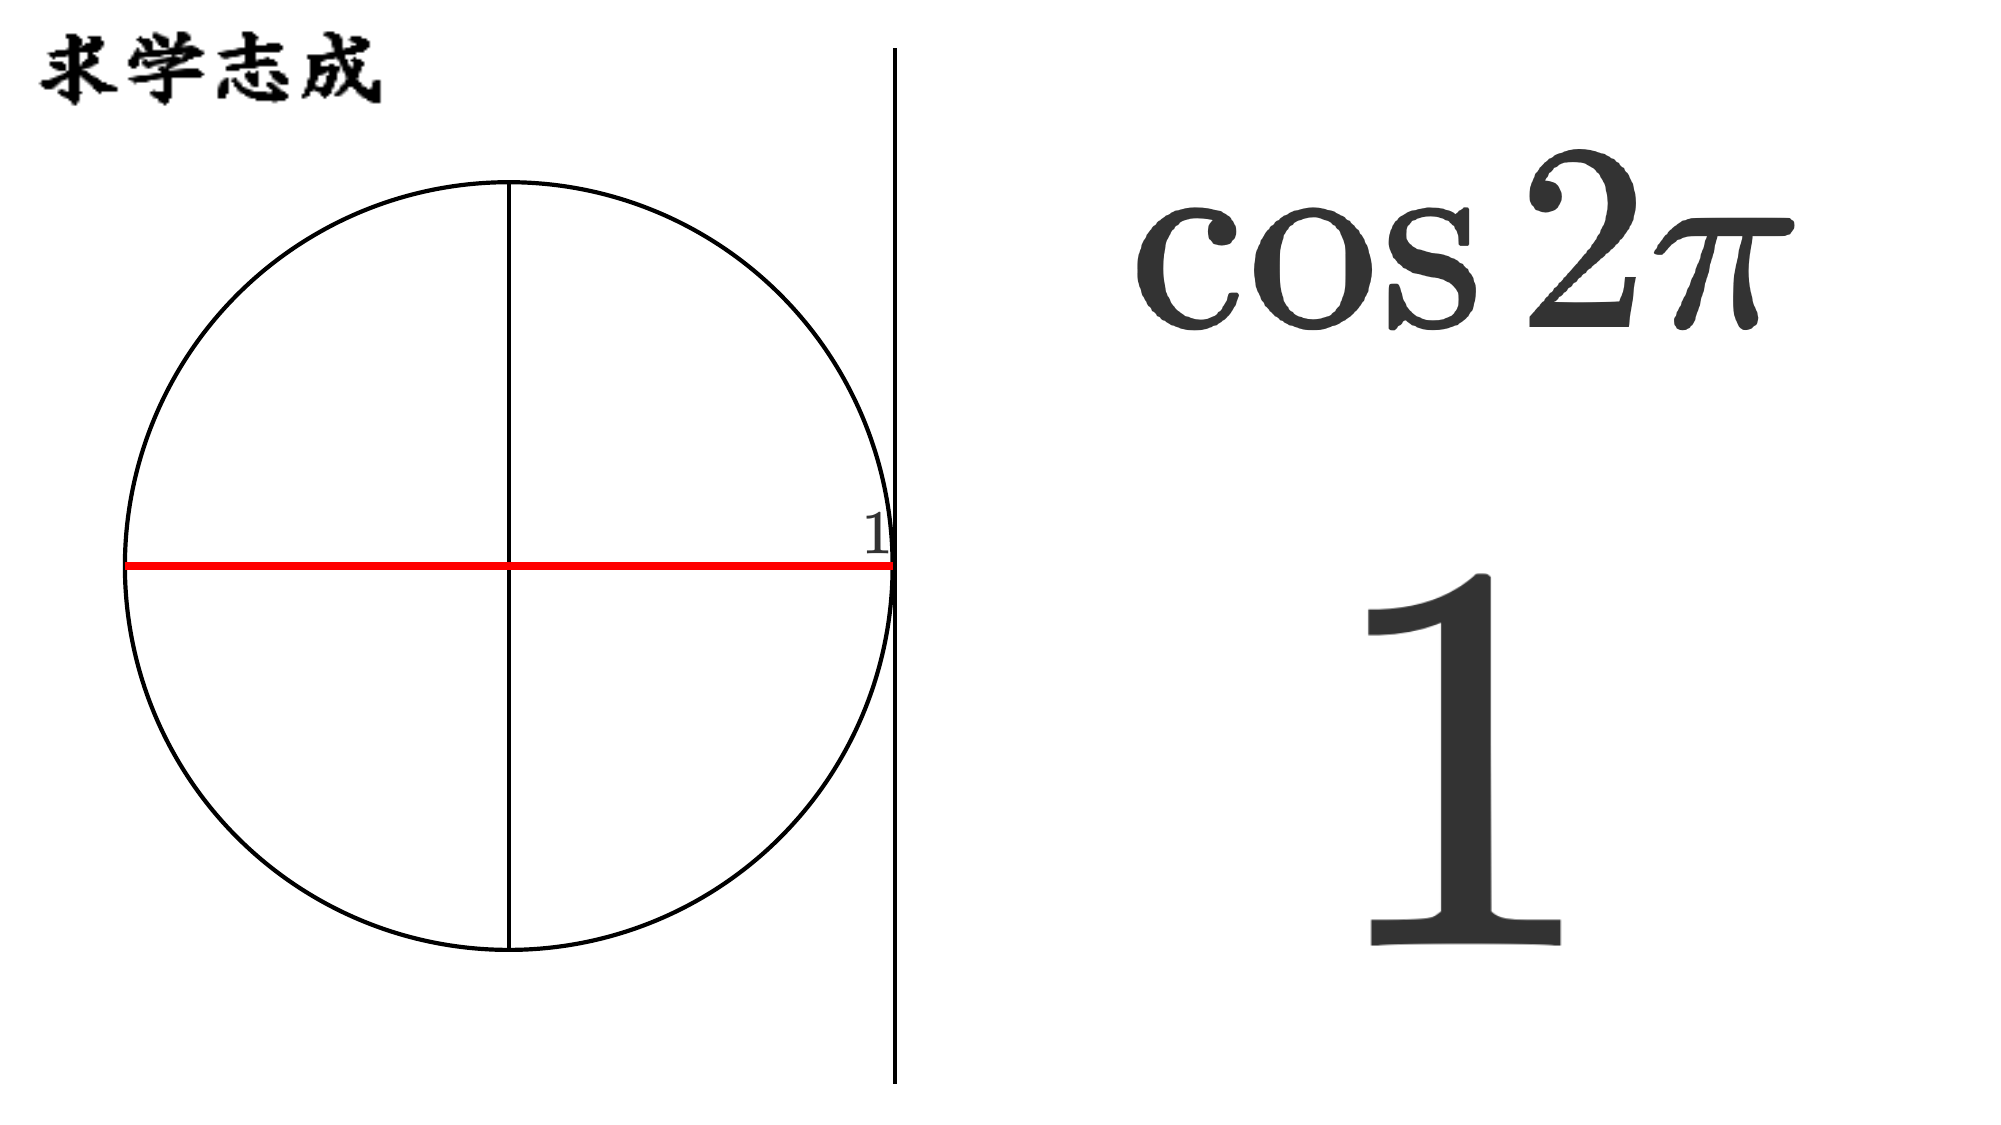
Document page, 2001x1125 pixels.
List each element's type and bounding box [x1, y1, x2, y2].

picture [862, 507, 893, 558]
picture [1104, 115, 1828, 364]
picture [18, 0, 403, 166]
text_box [123, 181, 893, 951]
picture [1328, 532, 1604, 989]
